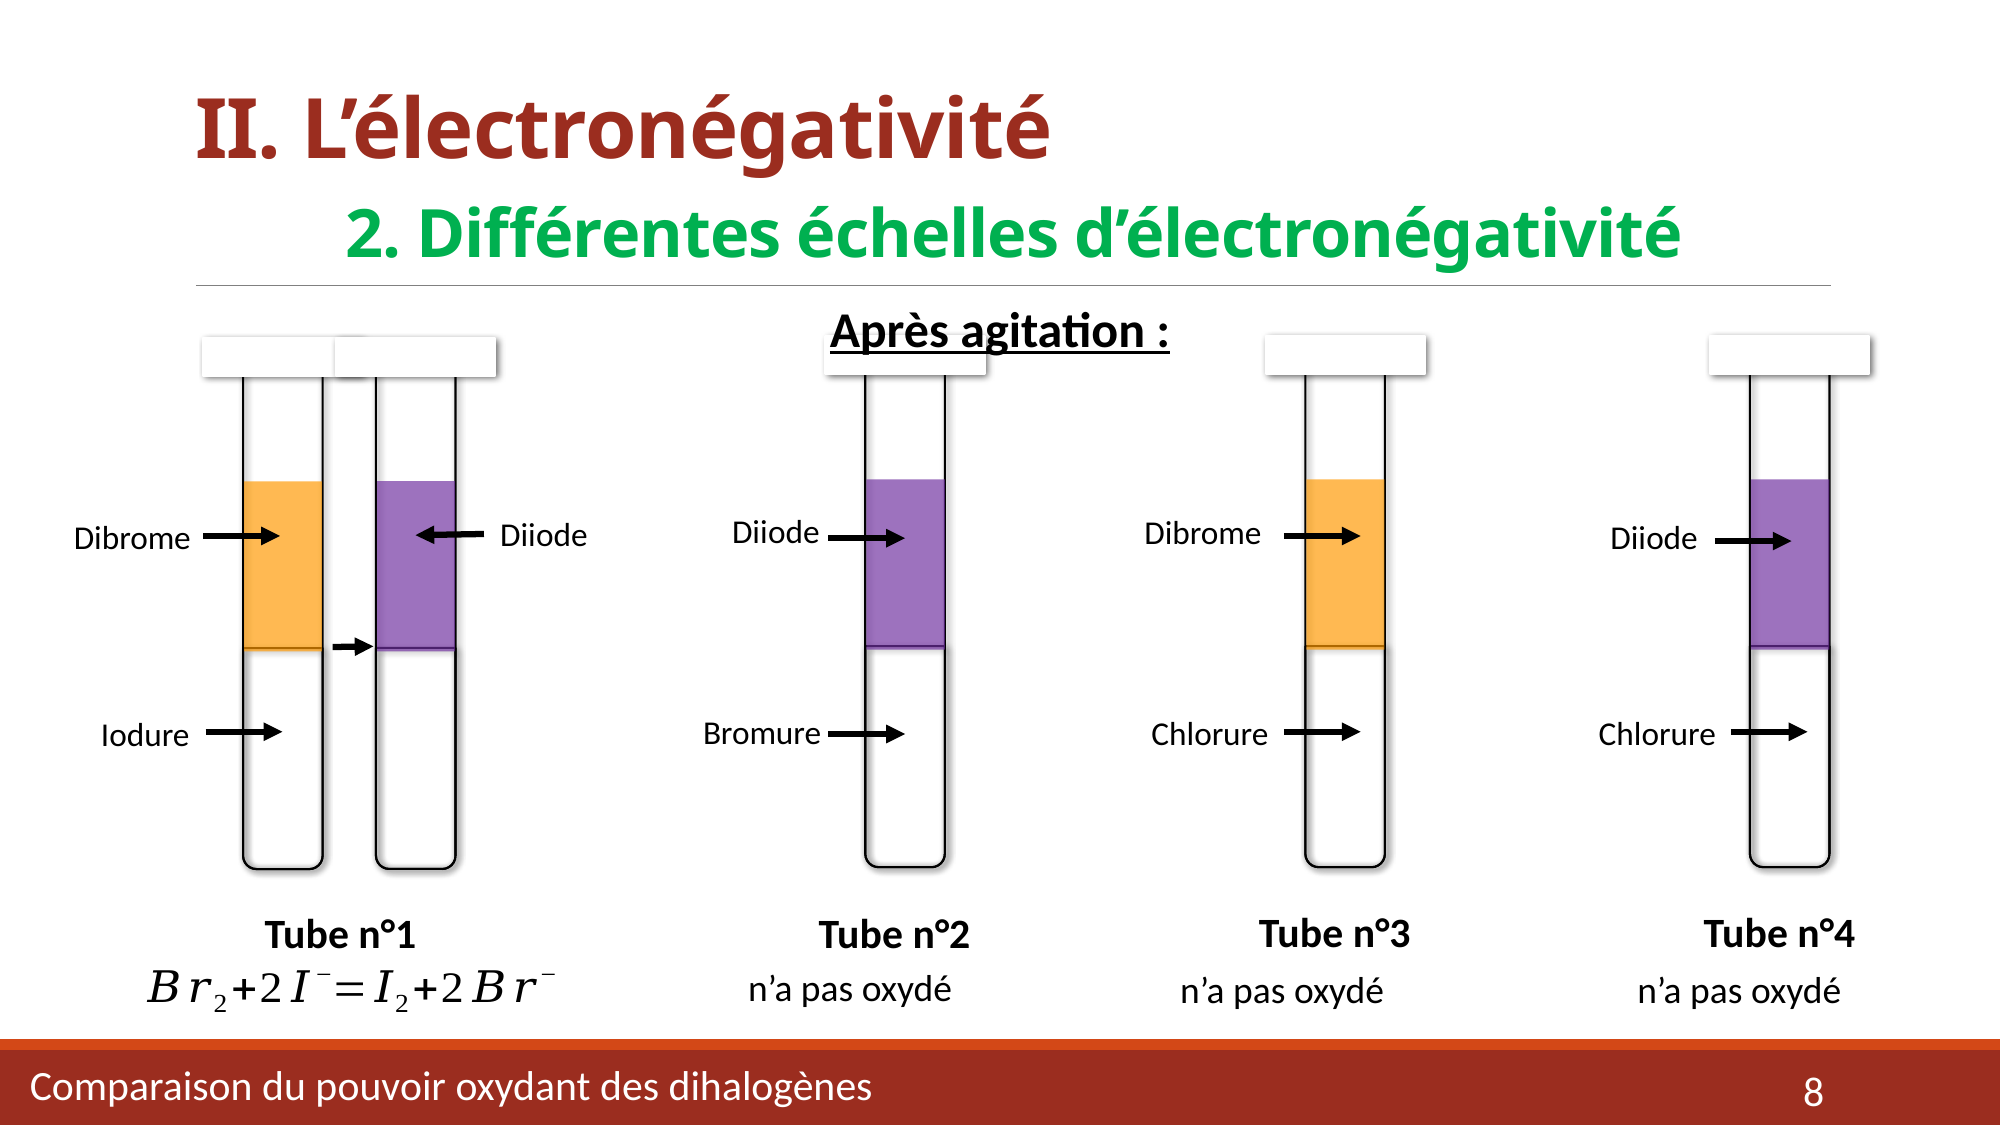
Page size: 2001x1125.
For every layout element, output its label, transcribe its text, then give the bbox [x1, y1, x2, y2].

text_box Dibrome [1006, 503, 1262, 559]
text_box Diiode [1442, 508, 1706, 564]
text_box Chlorure [993, 704, 1262, 760]
title II. L’électronégativité 2. Différentes échelles d’électronégativité [180, 47, 1830, 285]
text_box Diiode [504, 505, 603, 561]
text_box Chlorure [1433, 704, 1706, 760]
text_box Iodure [81, 705, 199, 761]
text_box Comparaison du pouvoir oxydant des dihalogènes [0, 1056, 2000, 1125]
text_box Tube n°1 [249, 899, 452, 965]
text_box Diiode [564, 502, 822, 558]
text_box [1265, 335, 1426, 868]
text_box Dibrome [55, 509, 199, 564]
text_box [1709, 335, 1870, 868]
text_box Tube n°2 [803, 899, 1006, 965]
text_box Tube n°3 [1244, 898, 1447, 964]
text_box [202, 337, 334, 870]
text_box Bromure [524, 703, 822, 759]
text_box Après agitation : [0, 290, 2000, 365]
text_box Tube n°4 [1688, 898, 1891, 964]
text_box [335, 337, 496, 870]
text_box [824, 335, 986, 868]
